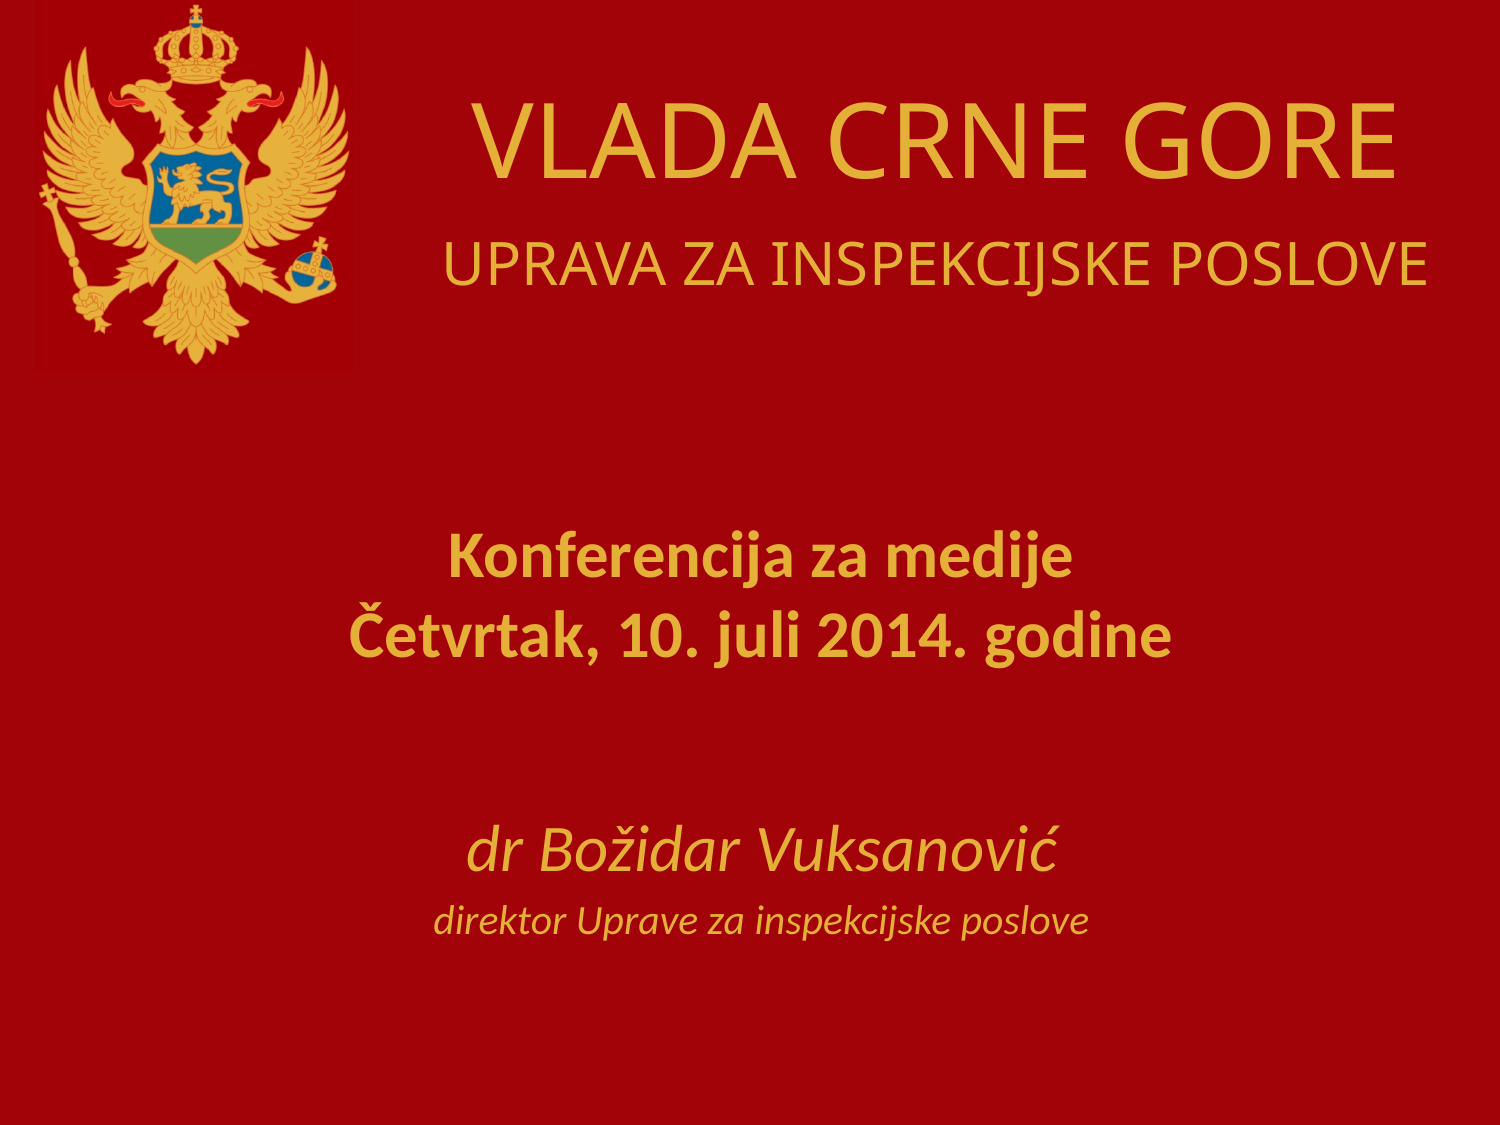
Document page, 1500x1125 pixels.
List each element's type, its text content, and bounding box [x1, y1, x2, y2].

subtitle dr Božidar Vuksanović direktor Uprave za inspekcijske poslove [236, 796, 1287, 1004]
title VLADA CRNE GORE UPRAVA ZA INSPEKCIJSKE POSLOVE [372, 66, 1500, 305]
text_box Konferencija za medije Četvrtak, 10. juli 2014. godine [234, 503, 1289, 679]
picture [34, 0, 354, 372]
